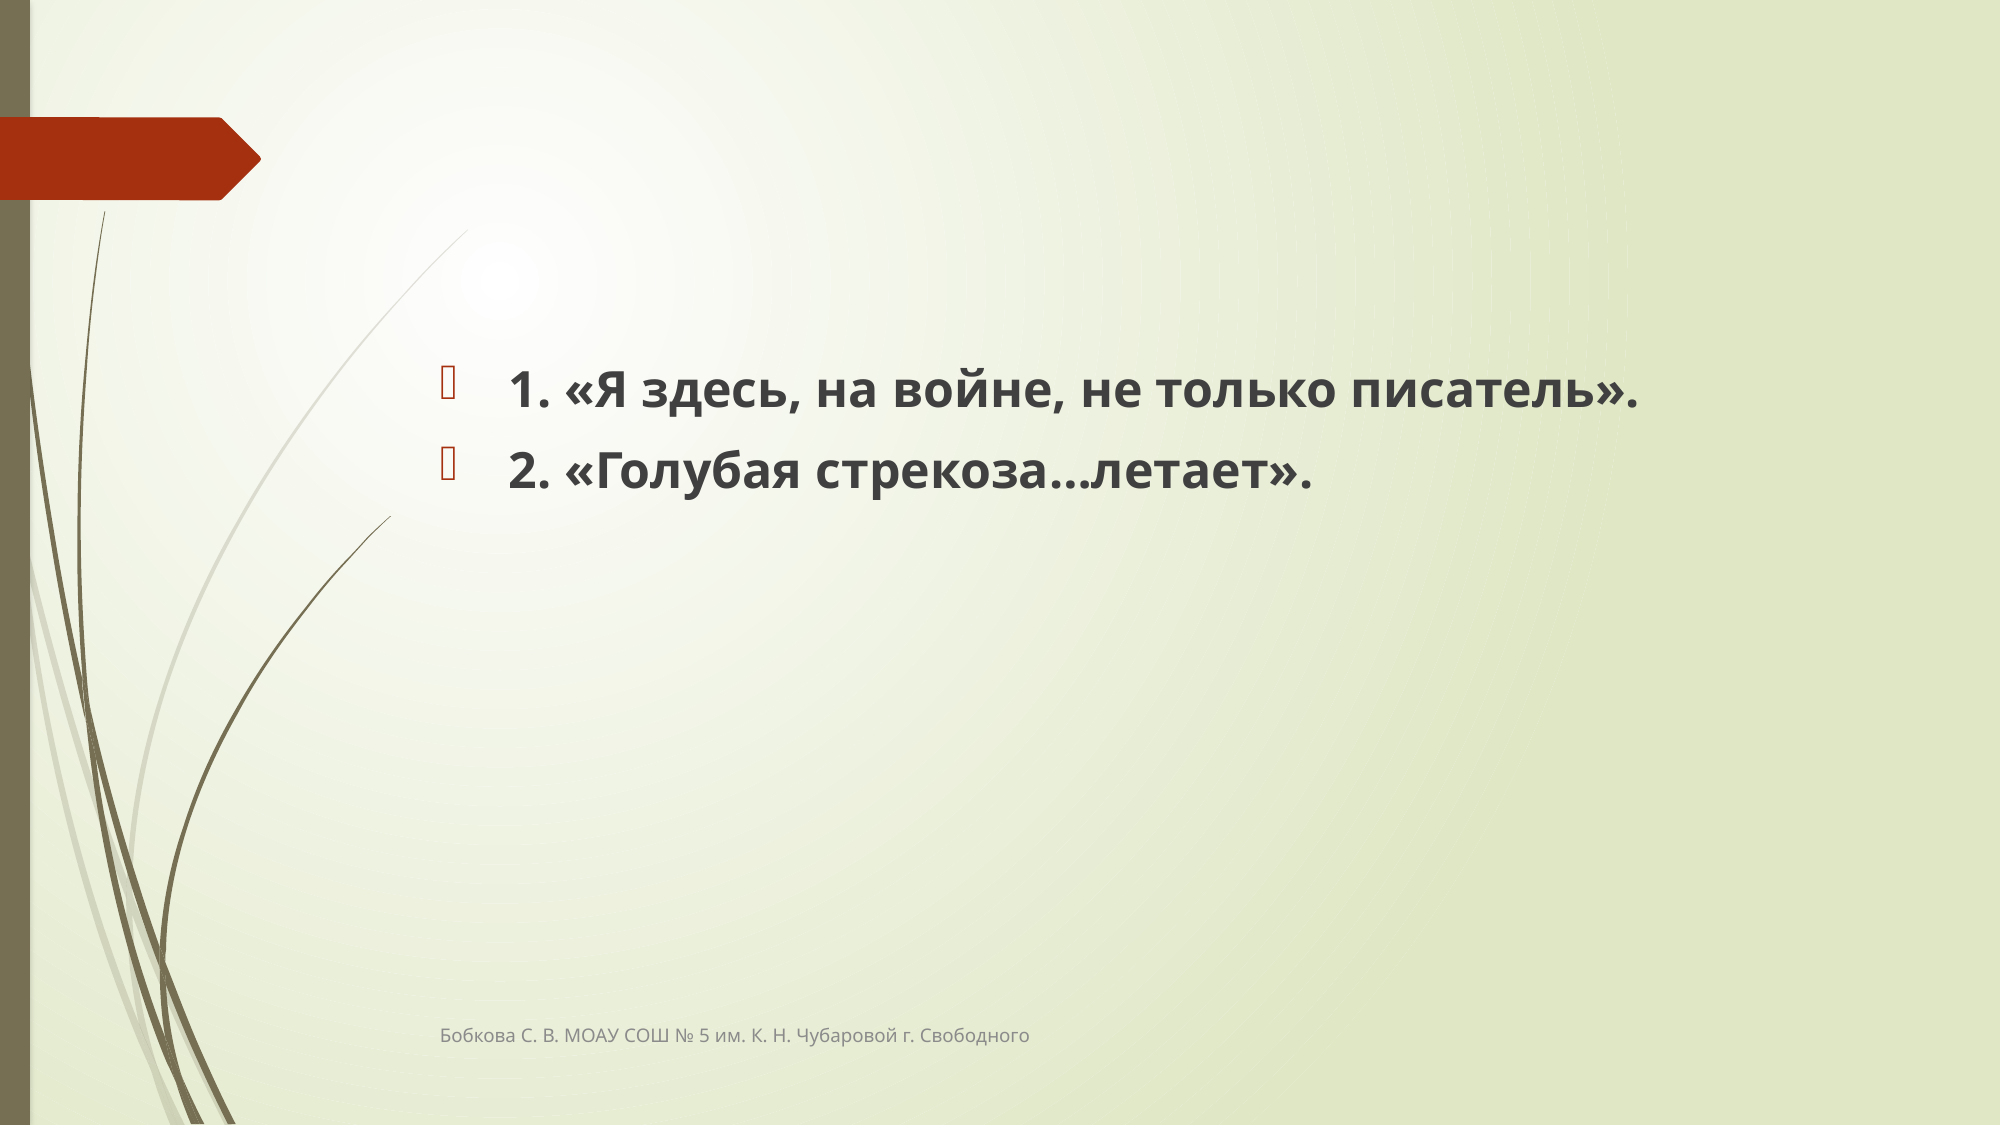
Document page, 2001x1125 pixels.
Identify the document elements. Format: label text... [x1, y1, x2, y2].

list 1. «Я здесь, на войне, не только писатель». 2. «Голубая стрекоза…летает». [424, 350, 1888, 970]
footer Бобкова С. В. МОАУ СОШ № 5 им. К. Н. Чубаровой г. Свободного [424, 1006, 1675, 1067]
